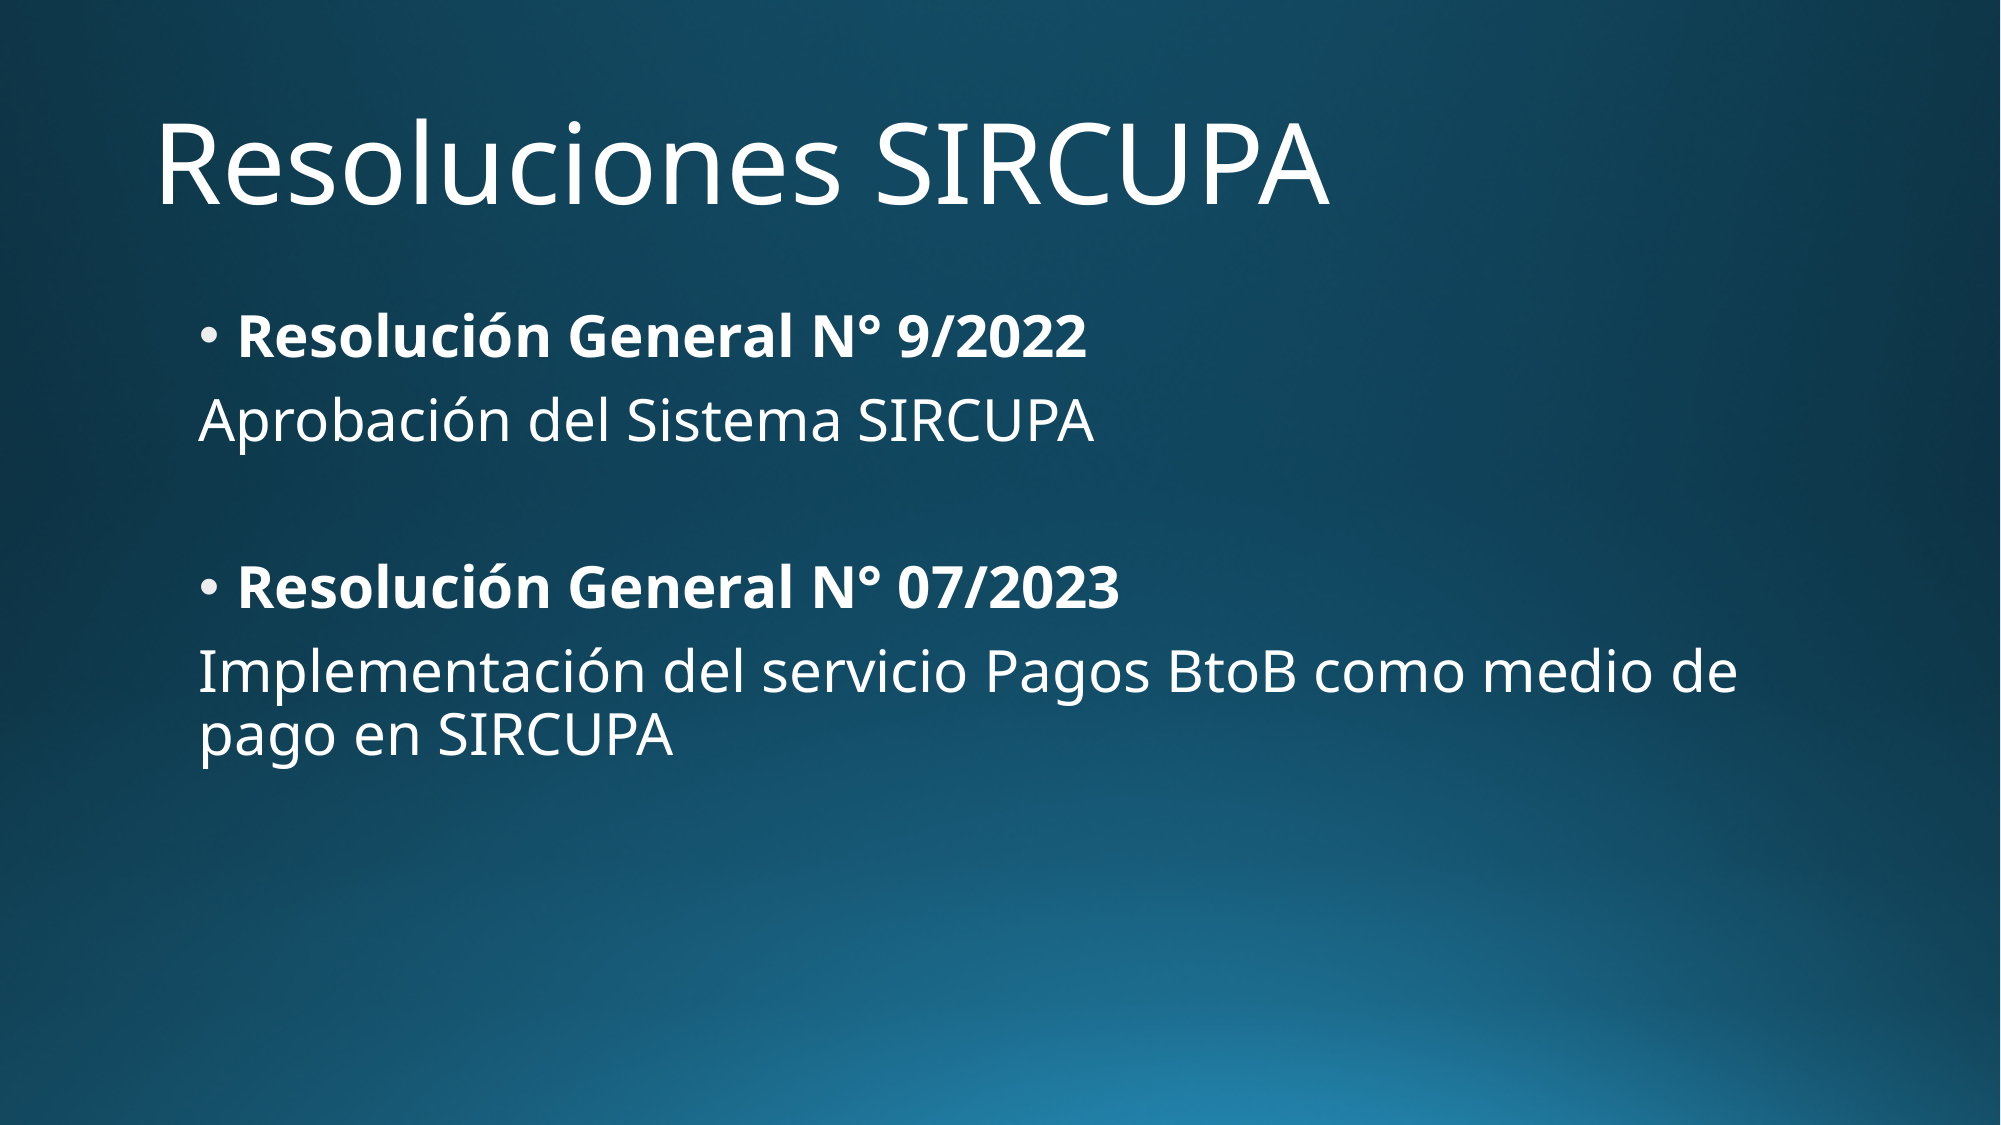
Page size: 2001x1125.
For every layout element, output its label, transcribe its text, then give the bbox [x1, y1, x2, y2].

list Resolución General N° 9/2022 Aprobación del Sistema SIRCUPA Resolución General N° 07/2023 Implementación del servicio Pagos BtoB como medio de pago en SIRCUPA [183, 299, 1863, 1014]
title Resoluciones SIRCUPA [137, 59, 1863, 278]
picture [0, 0, 2001, 1125]
